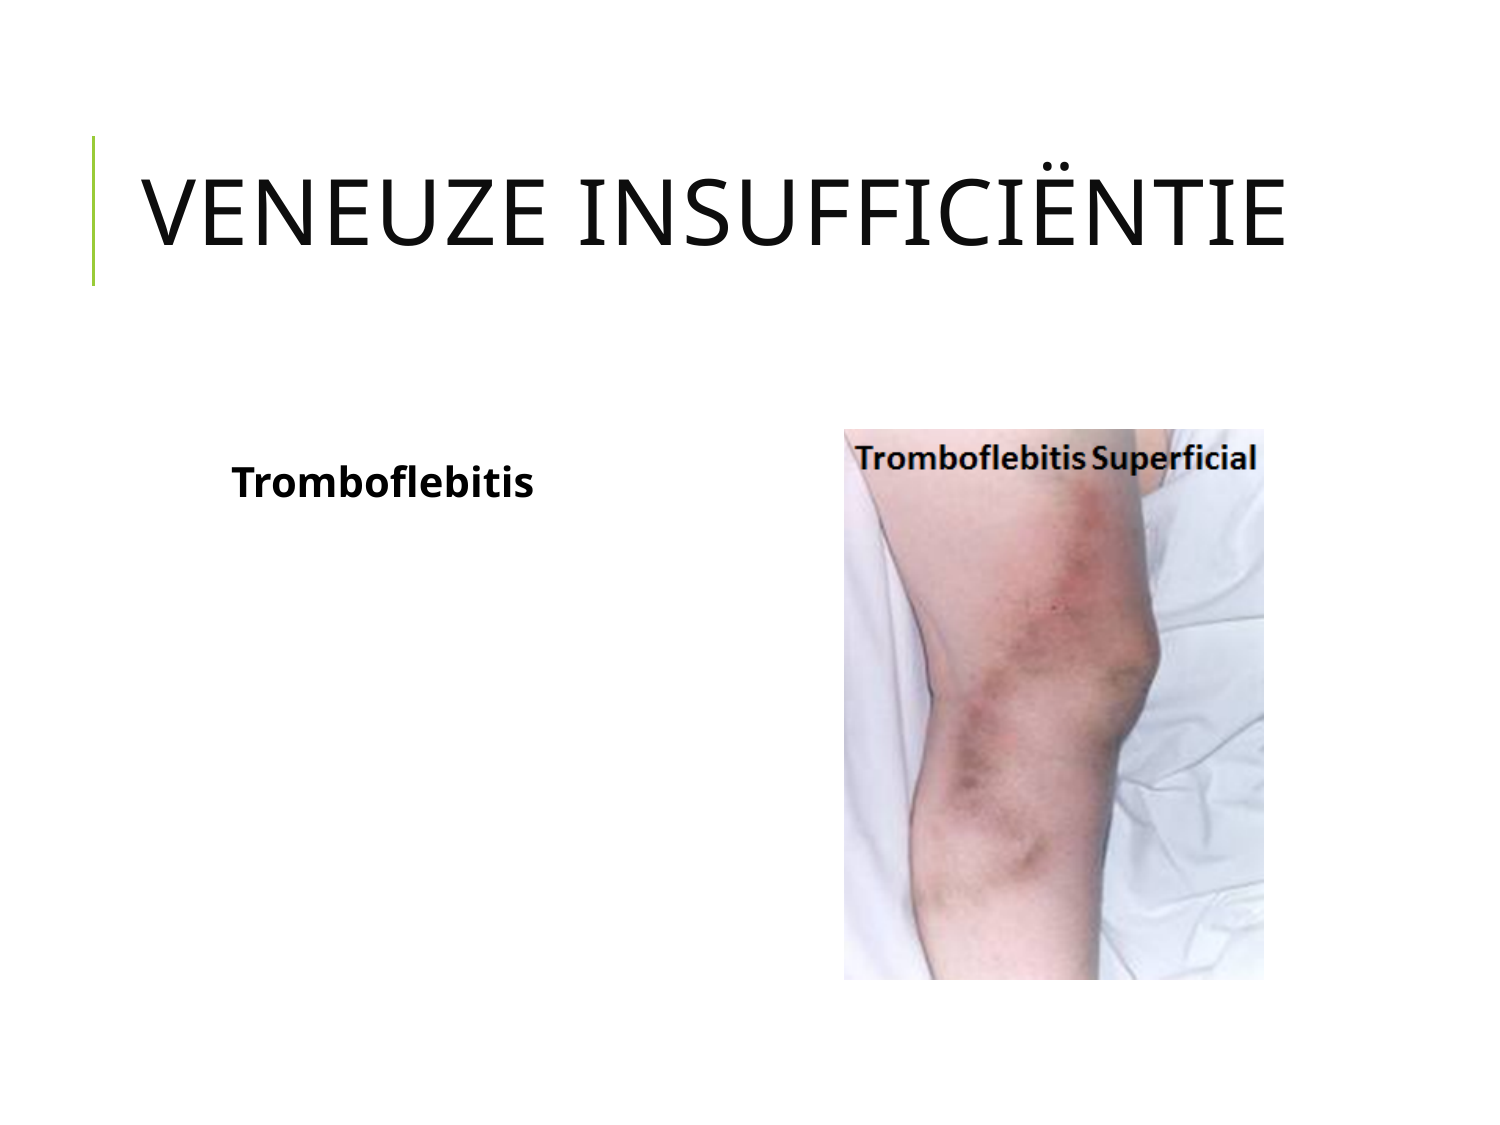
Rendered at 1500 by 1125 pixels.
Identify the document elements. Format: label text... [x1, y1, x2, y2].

list Tromboflebitis [126, 375, 1322, 1035]
picture [844, 429, 1264, 981]
title Veneuze insufficiëntie [126, 96, 1322, 342]
